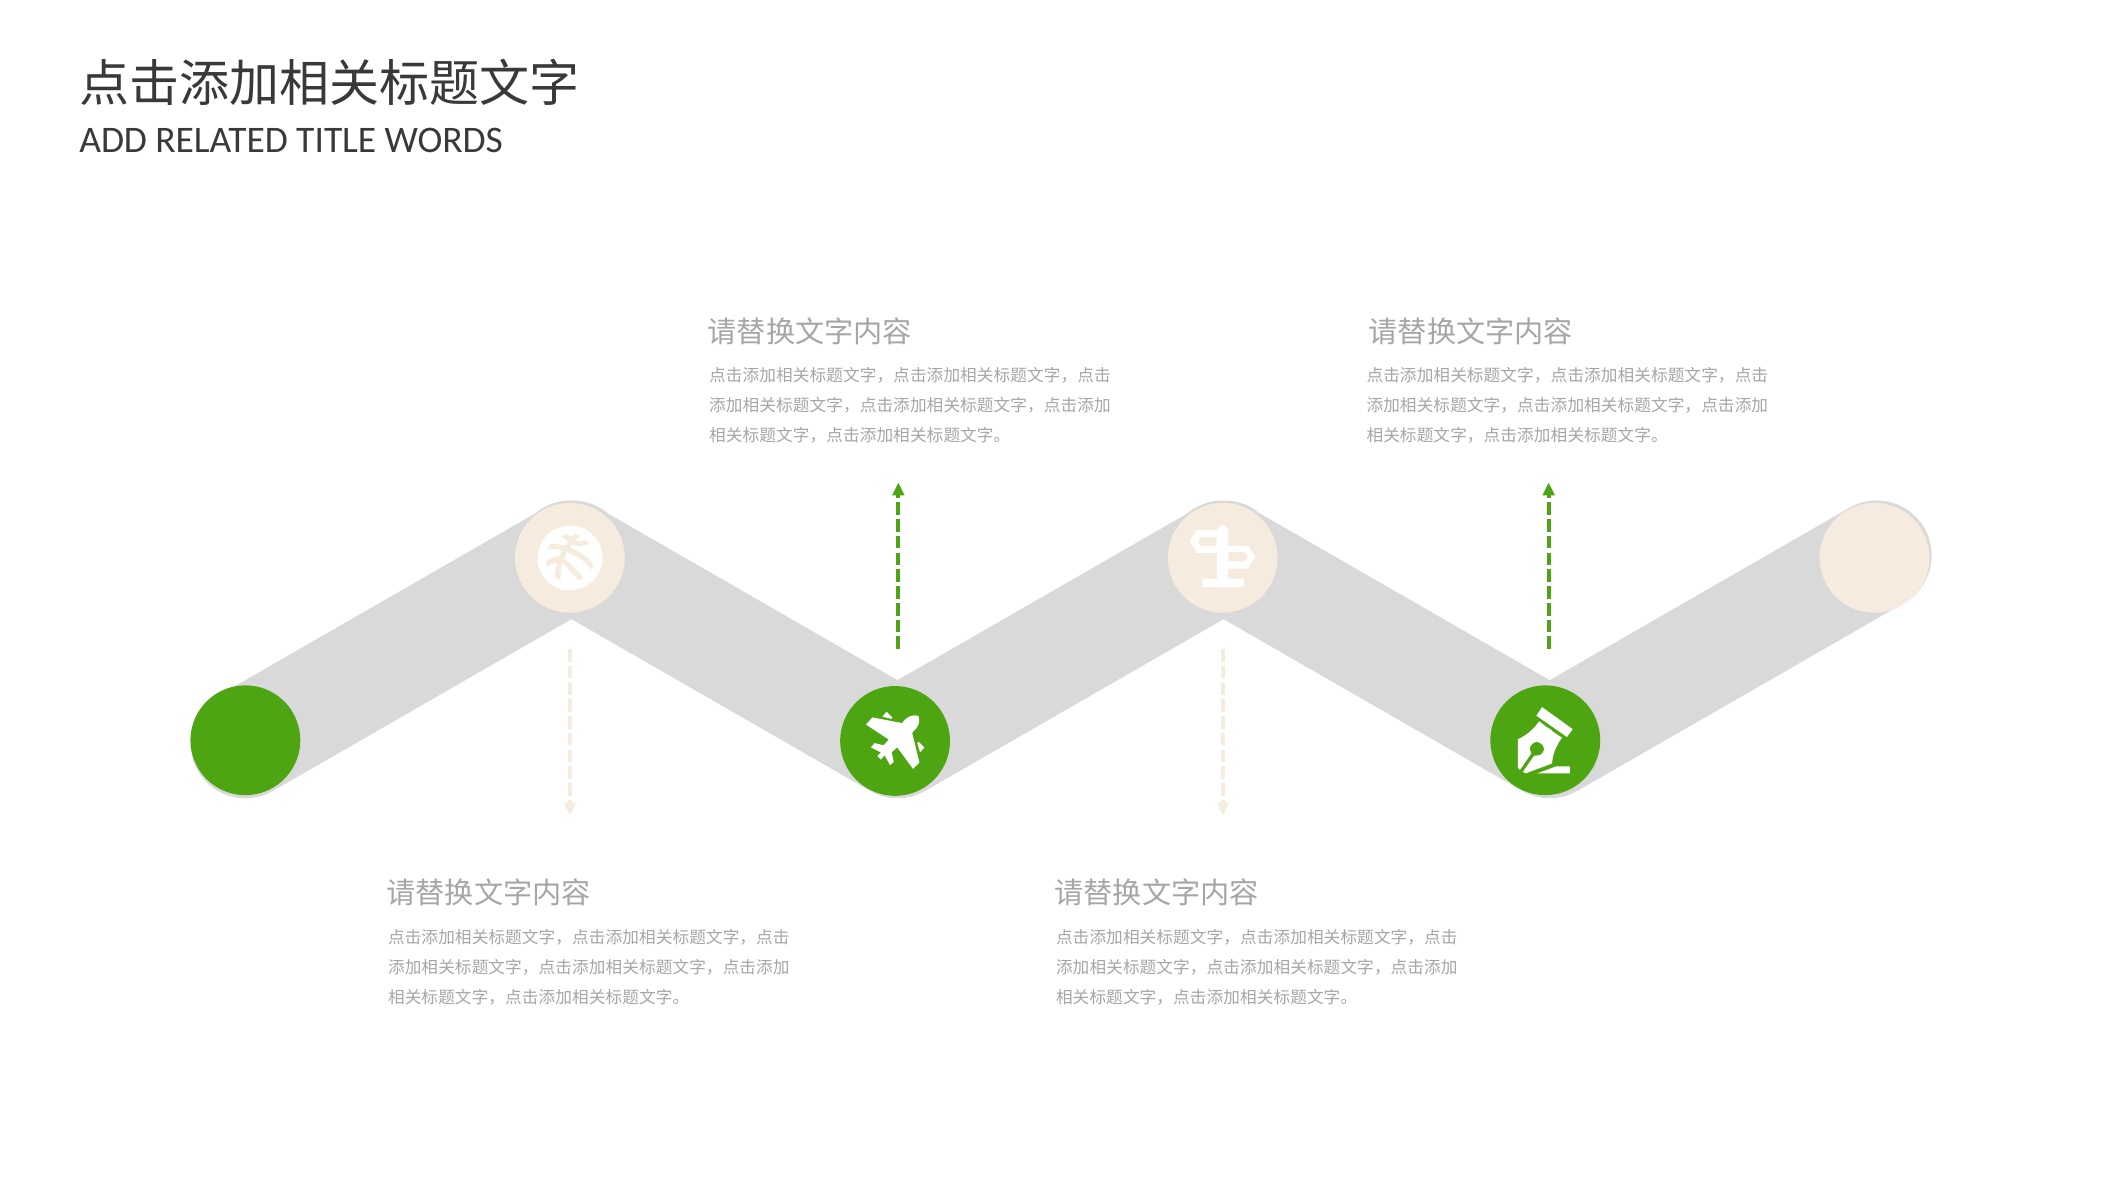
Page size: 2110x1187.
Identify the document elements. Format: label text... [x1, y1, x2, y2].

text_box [190, 268, 1930, 1030]
text_box 点击添加相关标题文字 [63, 43, 596, 120]
text_box ADD RELATED TITLE WORDS [63, 107, 520, 169]
